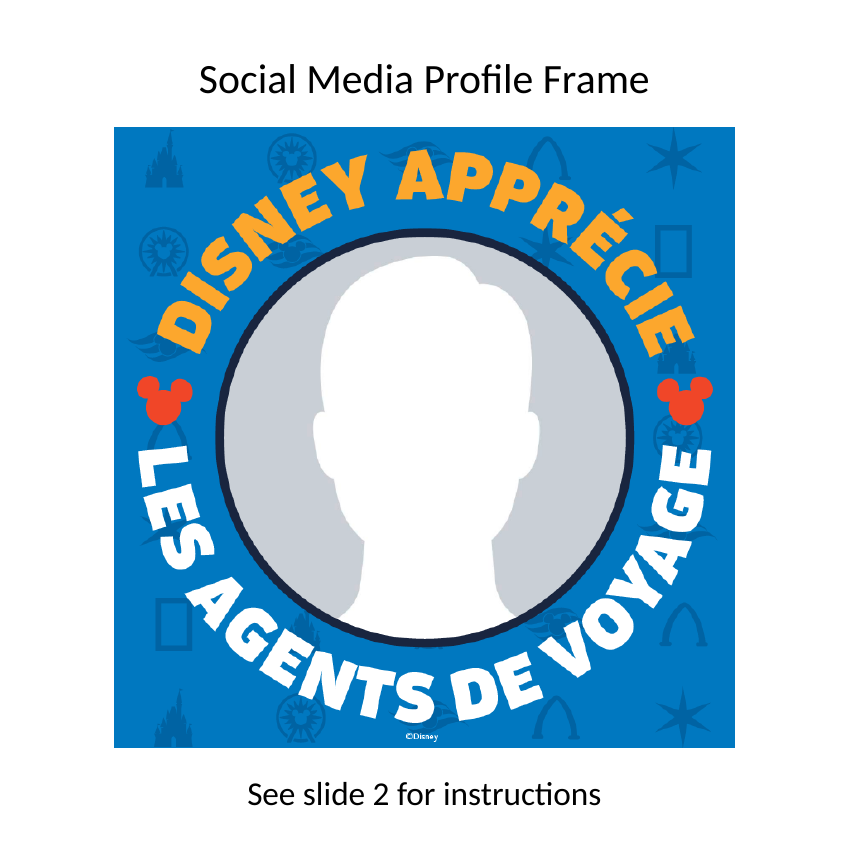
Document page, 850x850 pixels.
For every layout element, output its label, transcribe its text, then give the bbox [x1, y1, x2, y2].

text_box Social Media Profile Frame [144, 44, 705, 110]
picture [114, 127, 735, 748]
text_box See slide 2 for instructions [144, 764, 705, 820]
